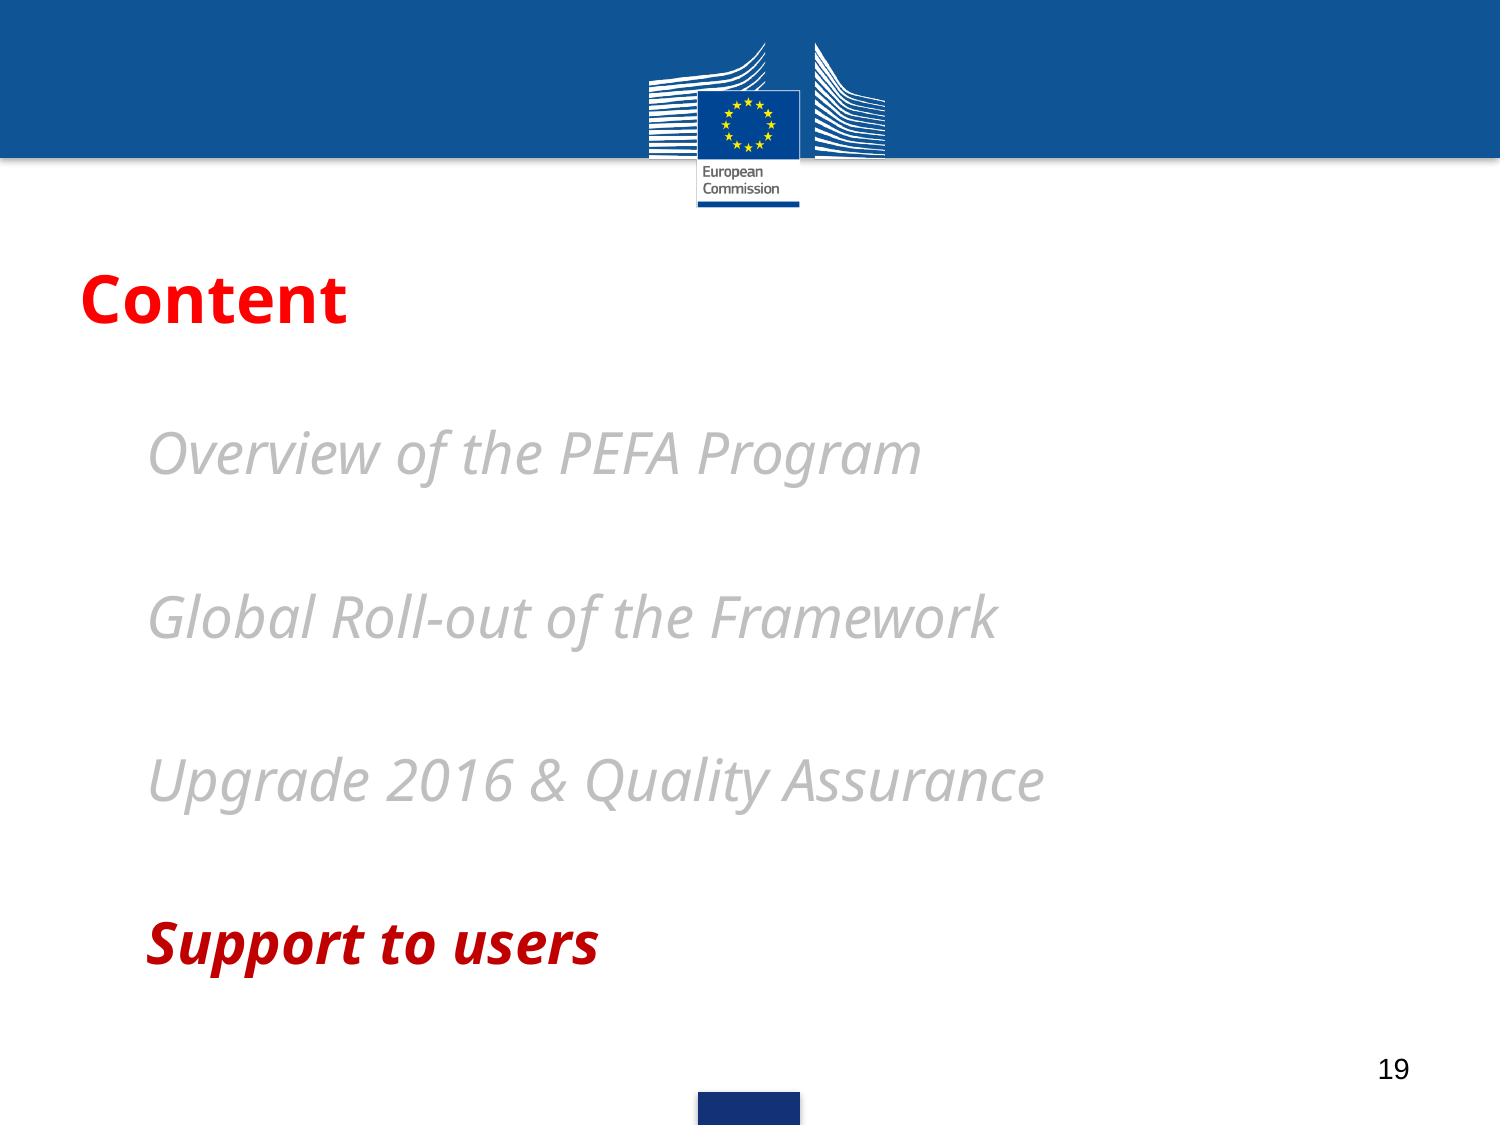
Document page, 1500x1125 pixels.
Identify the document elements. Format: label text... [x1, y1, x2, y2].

picture [649, 42, 885, 208]
slide_number 19 [1074, 1042, 1426, 1103]
title Content [64, 219, 1415, 374]
list Overview of the PEFA Program Global Roll-out of the Framework Upgrade 2016 & Quality Assurance Support to users [75, 408, 1425, 988]
